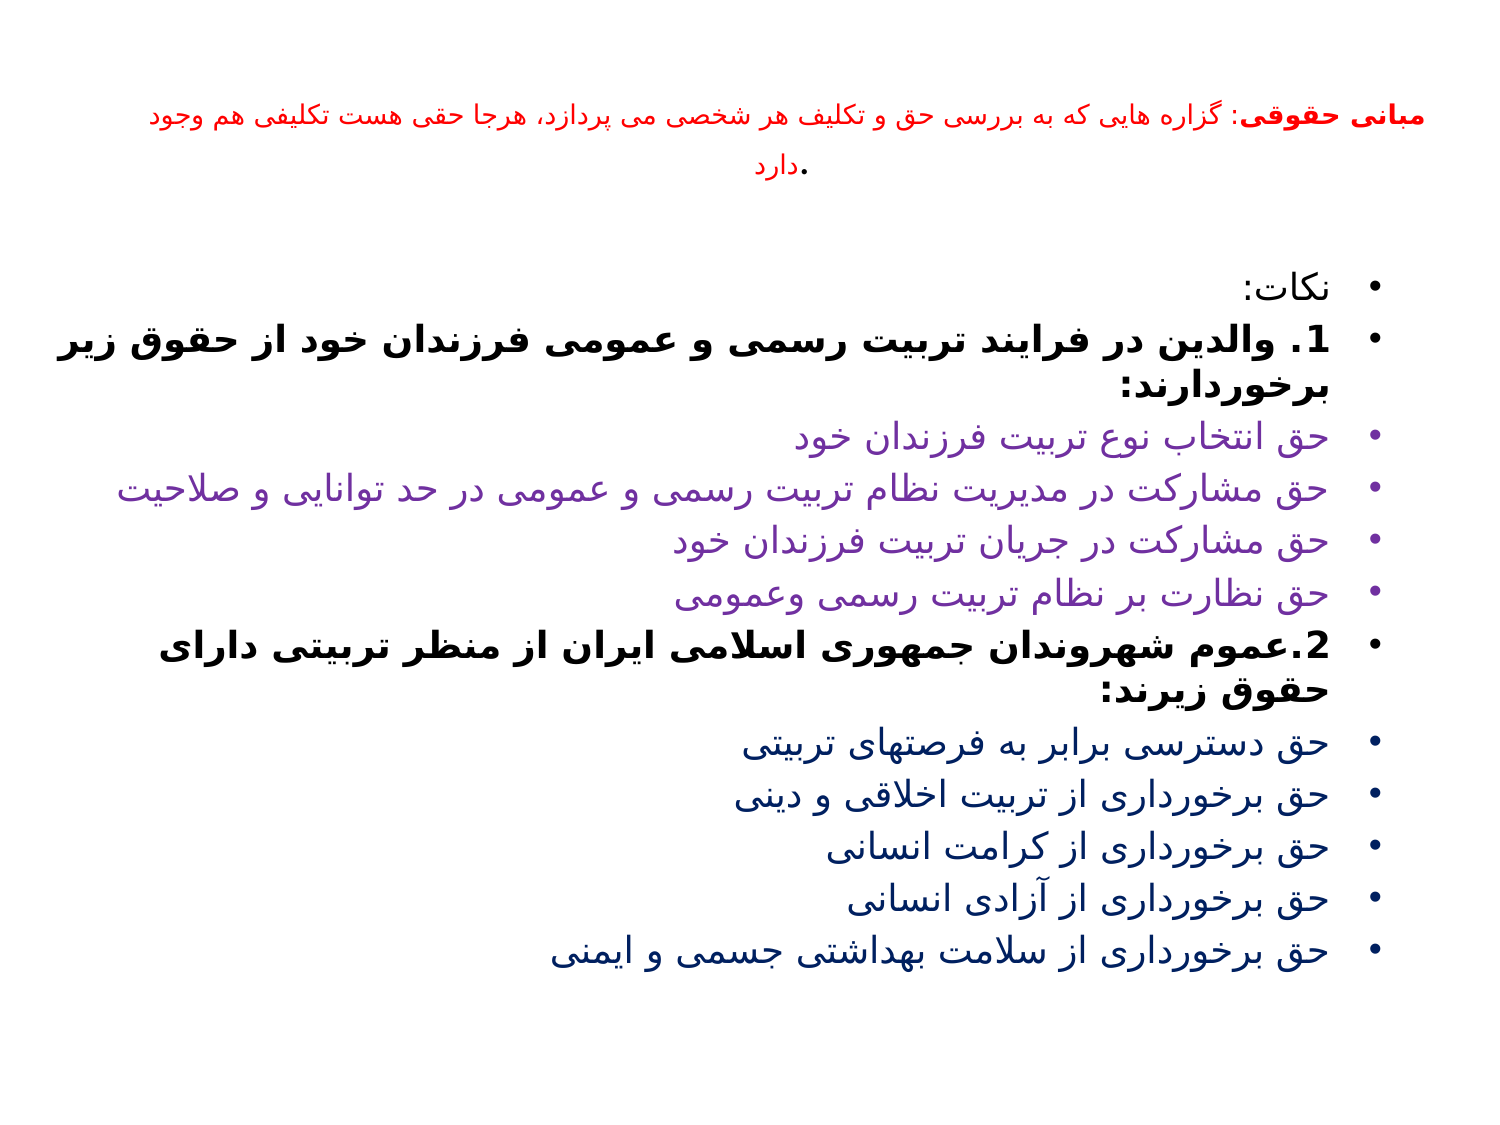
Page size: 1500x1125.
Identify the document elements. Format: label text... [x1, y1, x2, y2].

list نکات: 1. والدین در فرایند تربیت رسمی و عمومی فرزندان خود از حقوق زیر برخوردارند: حق انتخاب نوع تربیت فرزندان خود حق مشارکت در مدیریت نظام تربیت رسمی و عمومی در حد توانایی و صلاحیت حق مشارکت در جریان تربیت فرزندان خود حق نظارت بر نظام تربیت رسمی وعمومی 2.عموم شهروندان جمهوری اسلامی ایران از منظر تربیتی دارای حقوق زیرند: حق دسترسی برابر به فرصت‏های تربیتی حق برخورداری از تربیت اخلاقی و دینی حق برخورداری از کرامت انسانی حق برخورداری از آزادی انسانی حق برخورداری از سلامت بهداشتی جسمی و ایمنی [41, 255, 1392, 998]
title مبانی حقوقی: گزاره هایی که به بررسی حق و تکلیف هر شخصی می پردازد، هرجا حقی هست تکلیفی هم وجود دارد. [112, 90, 1463, 244]
